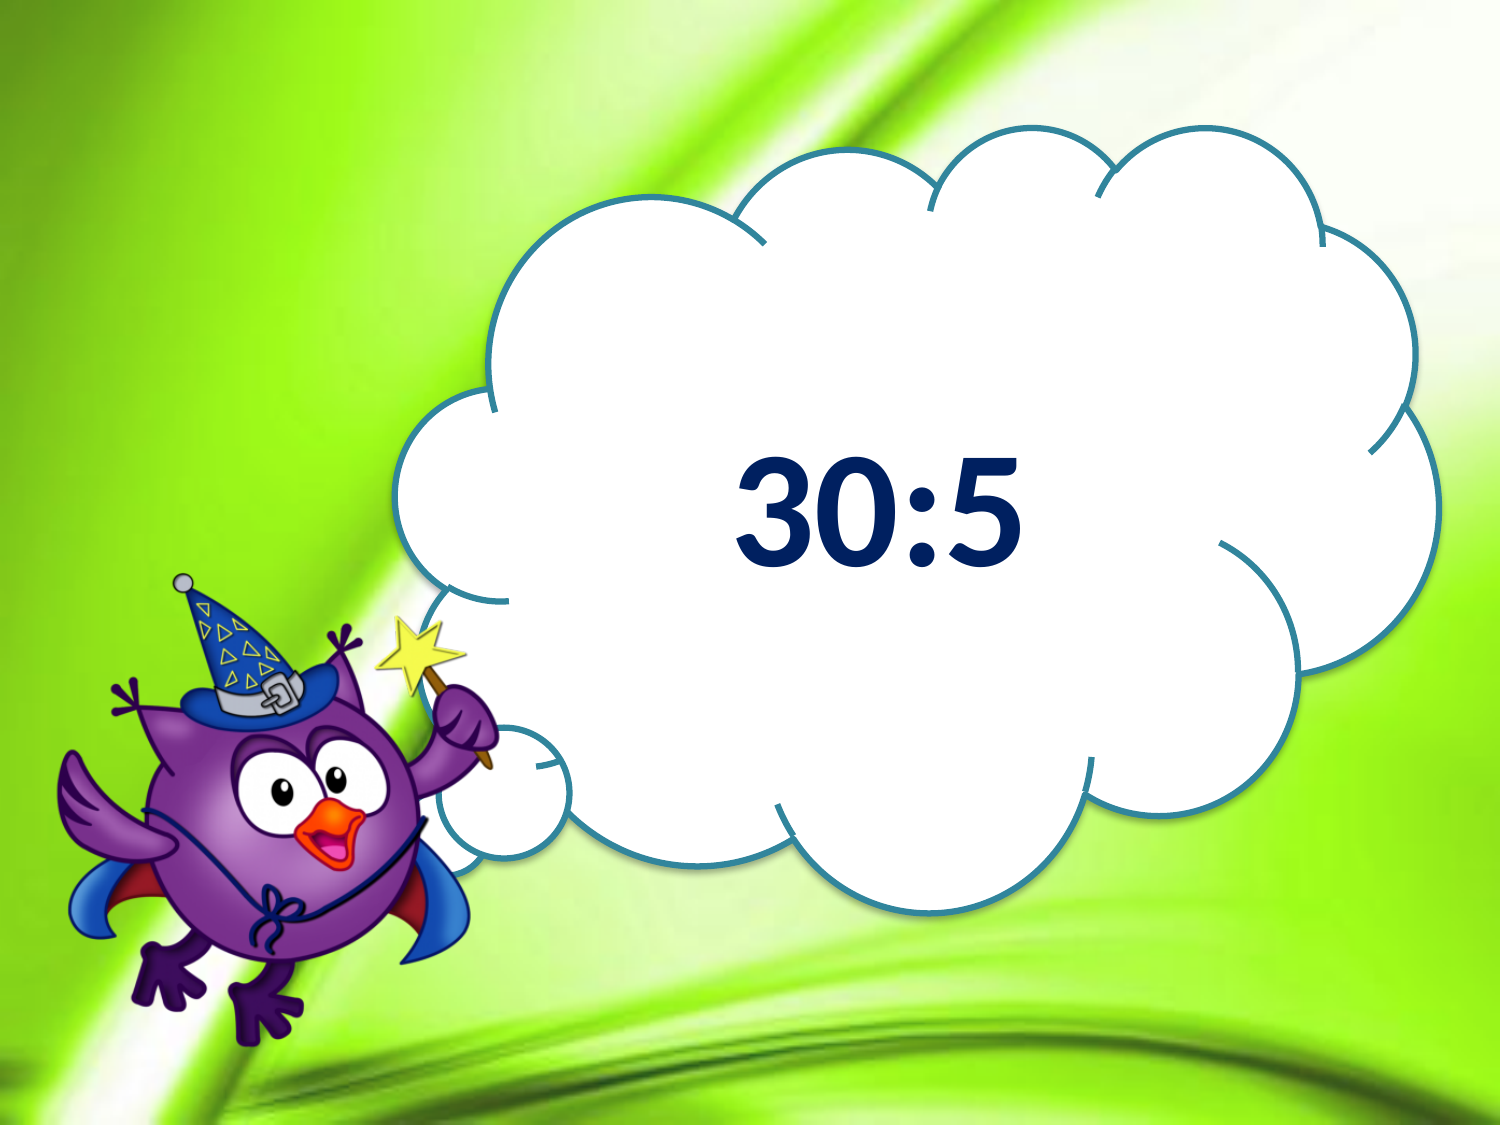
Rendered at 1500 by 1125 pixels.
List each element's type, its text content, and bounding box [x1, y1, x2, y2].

picture [34, 556, 516, 1067]
text_box 30:5 [392, 125, 1442, 916]
